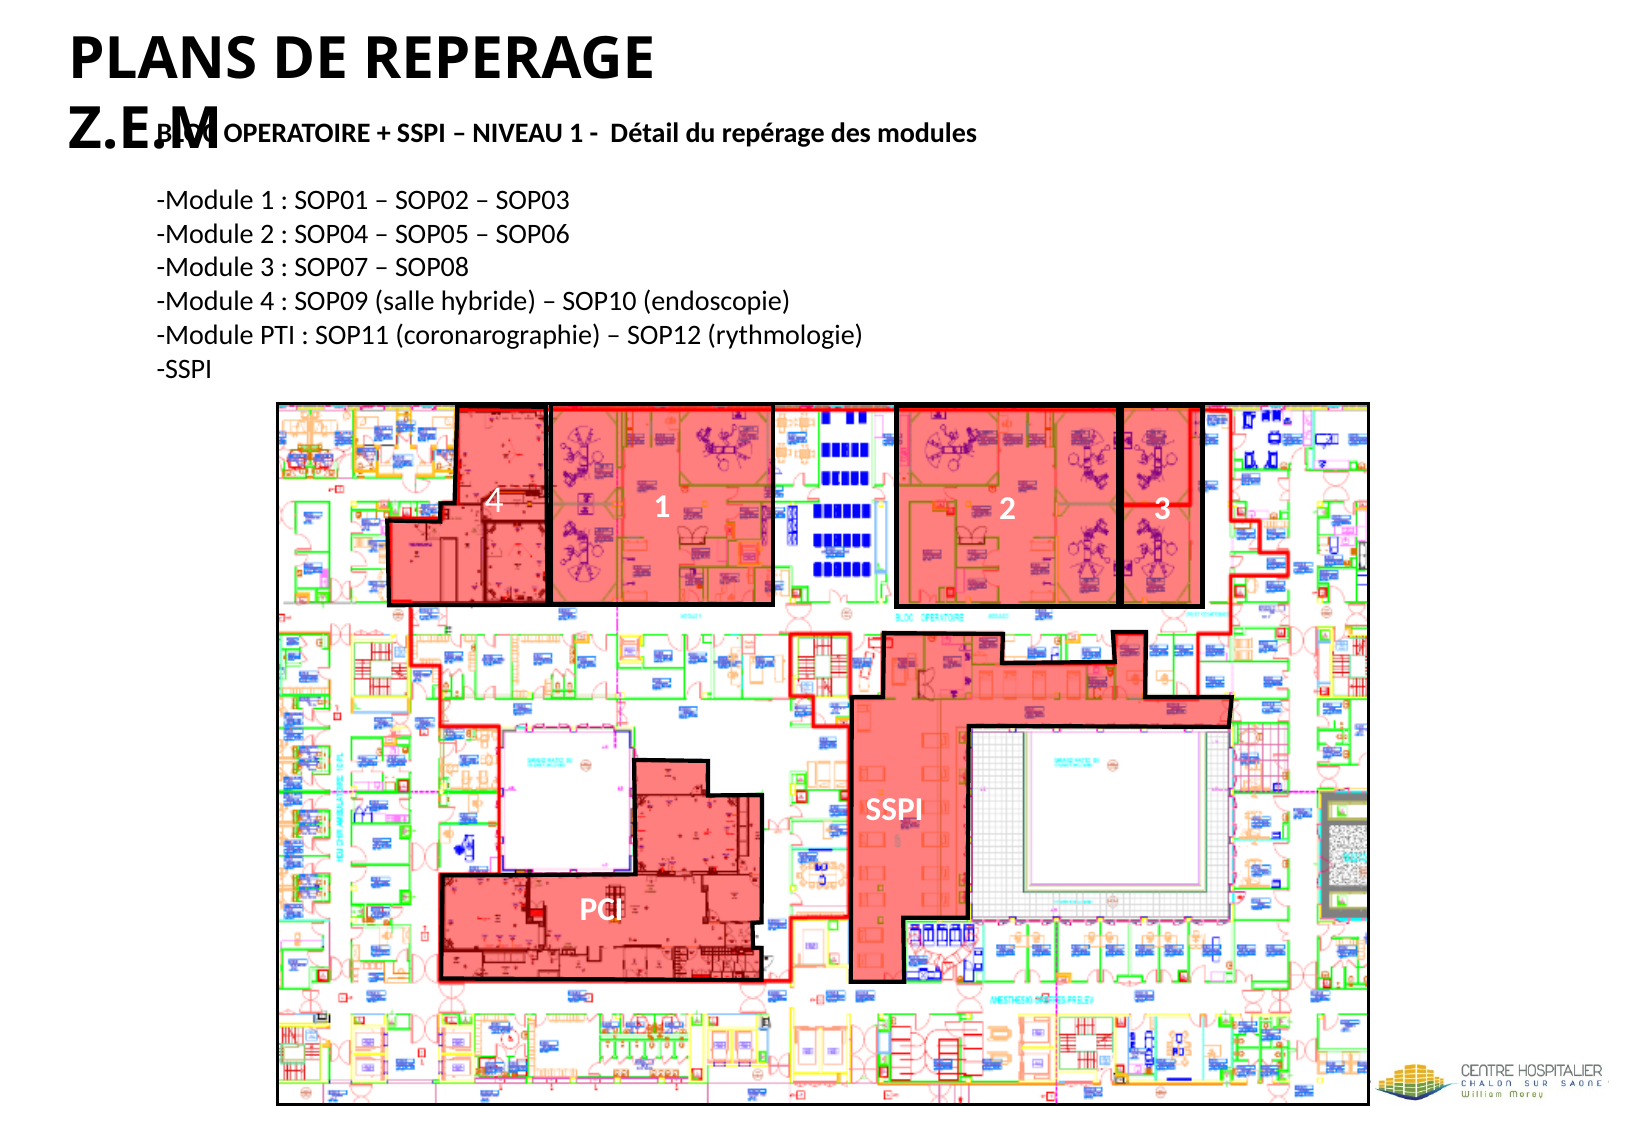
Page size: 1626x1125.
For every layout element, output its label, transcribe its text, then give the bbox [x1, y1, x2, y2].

text_box PLANS DE REPERAGE Z.E.M [53, 13, 783, 168]
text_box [279, 404, 1367, 1103]
text_box BLOC OPERATOIRE + SSPI – NIVEAU 1 - Détail du repérage des modules -Module 1 : SOP01 – SOP02 – SOP03 -Module 2 : SOP04 – SOP05 – SOP06 -Module 3 : SOP07 – SOP08 -Module 4 : SOP09 (salle hybride) – SOP10 (endoscopie) -Module PTI : SOP11 (coronarographie) – SOP12 (rythmologie) -SSPI [141, 106, 1335, 392]
picture [1370, 1051, 1609, 1111]
